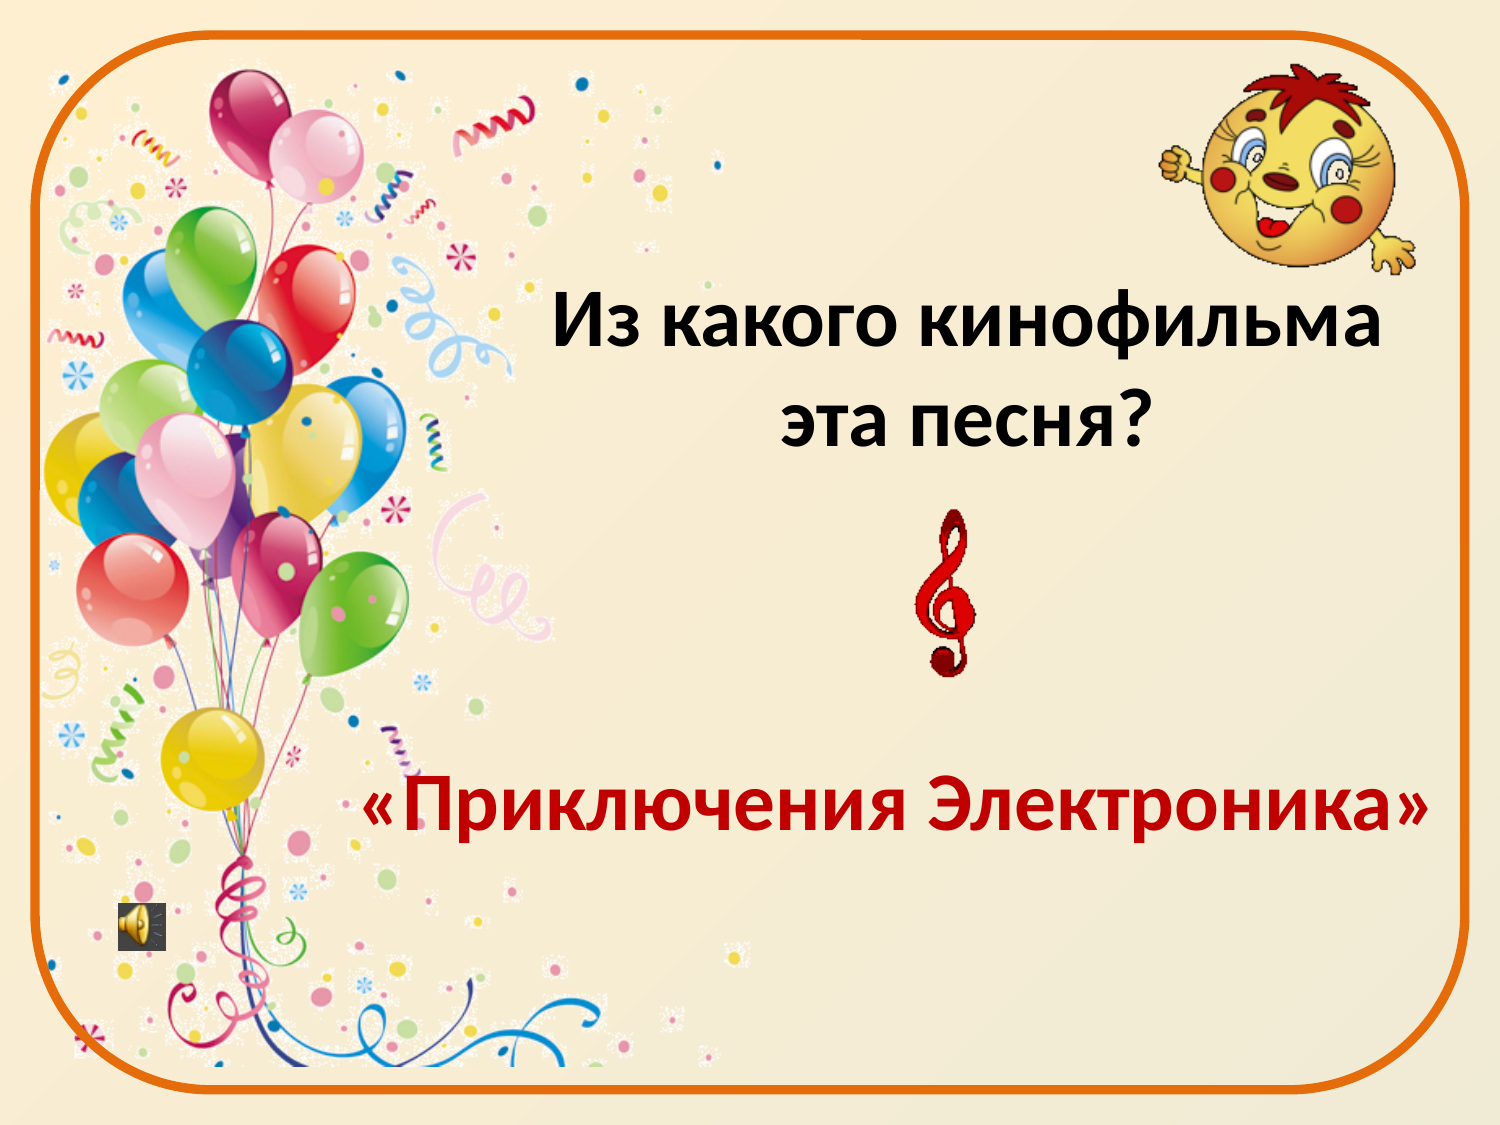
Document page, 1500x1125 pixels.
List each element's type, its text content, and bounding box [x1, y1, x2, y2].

title Из какого кинофильма эта песня? [515, 269, 1421, 457]
picture [439, 1036, 560, 1067]
picture [40, 58, 778, 1067]
picture [23, 58, 113, 1067]
text_box «Приключения Электроника» [222, 703, 1500, 891]
picture [1148, 58, 1430, 291]
picture [866, 503, 1024, 684]
